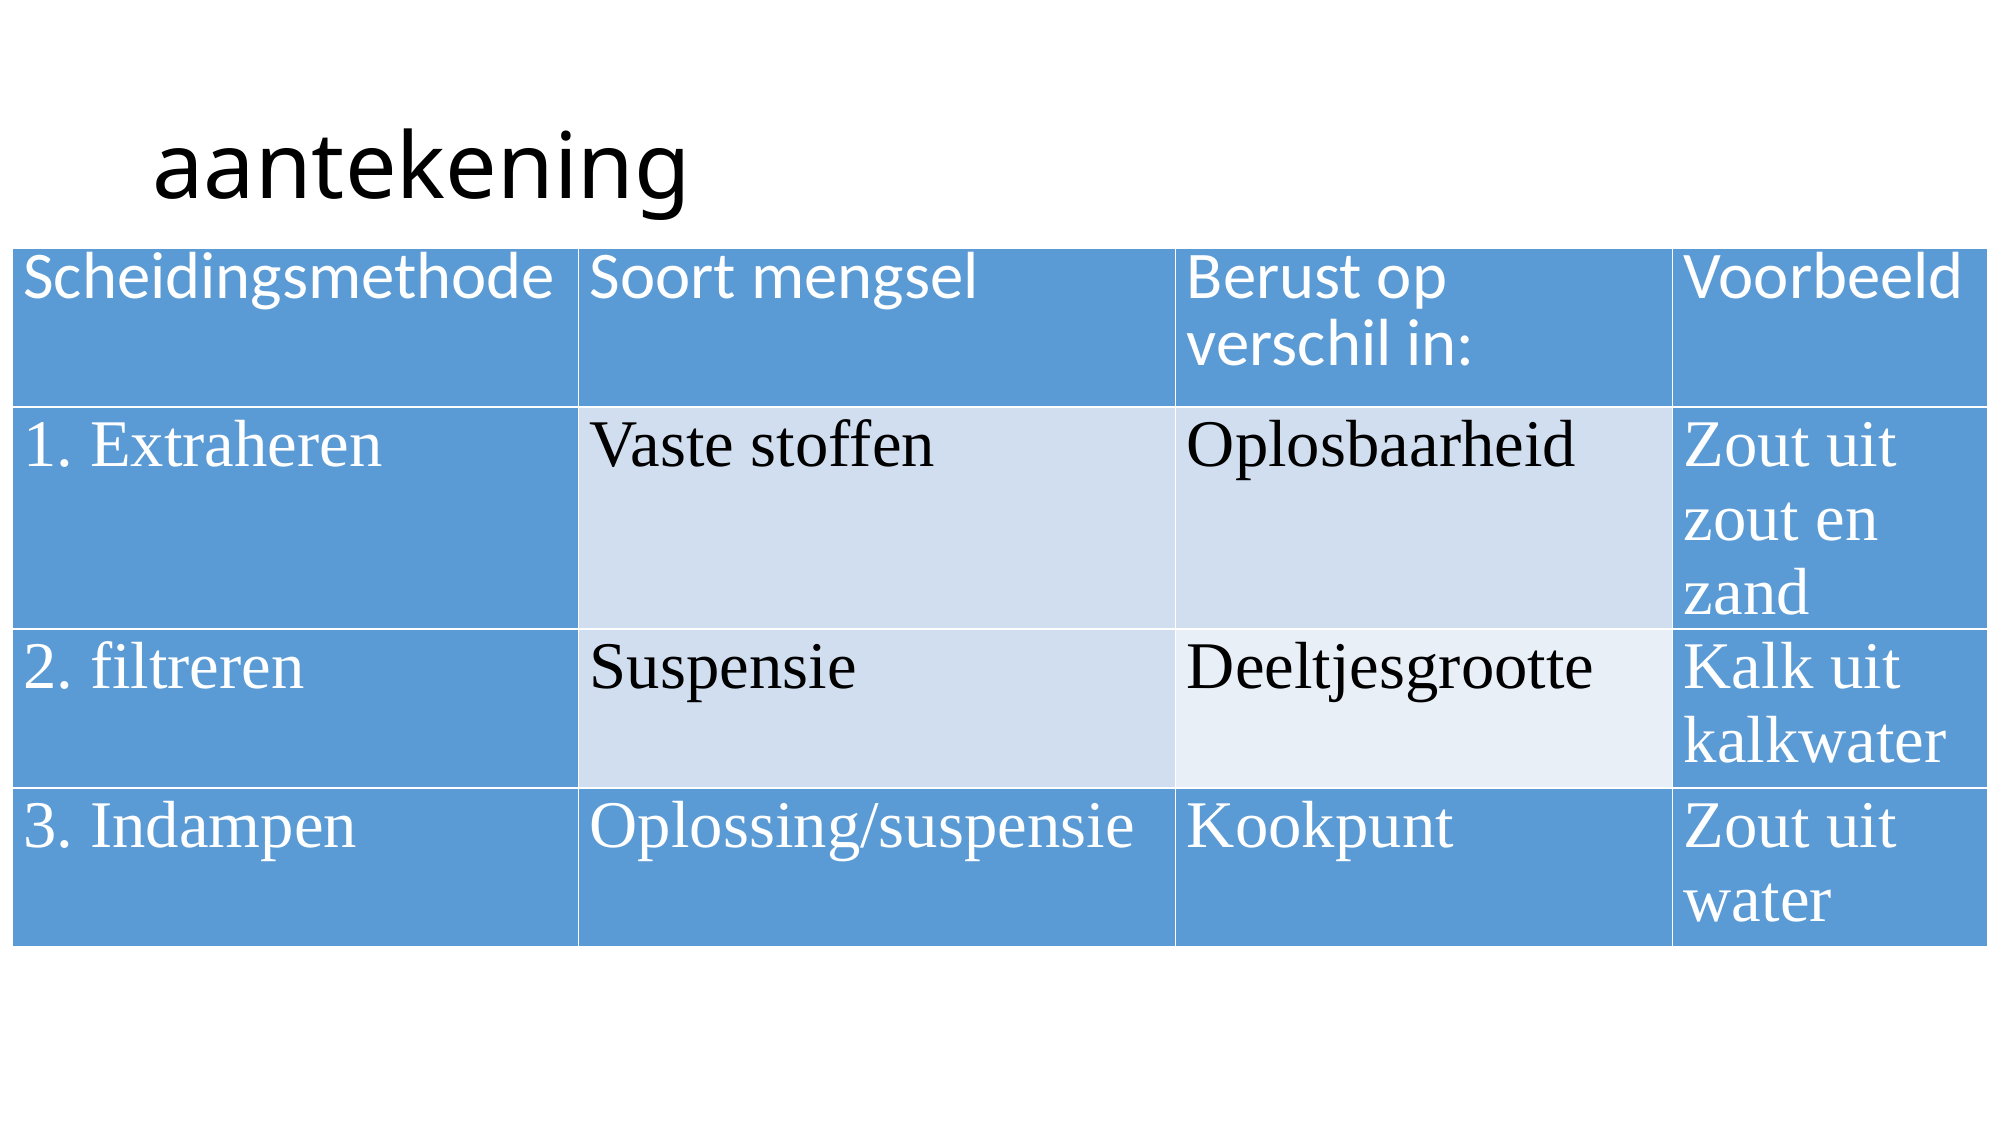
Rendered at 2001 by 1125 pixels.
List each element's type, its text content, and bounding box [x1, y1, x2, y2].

table_header Voorbeeld [1673, 249, 1987, 406]
table_header Berust op verschil in: [1176, 249, 1672, 406]
table_cell 1. Extraheren [13, 408, 578, 628]
table_cell Kalk uit kalkwater [1673, 630, 1987, 787]
table_cell Zout uit zout en zand [1673, 408, 1987, 628]
table_cell Kookpunt [1176, 789, 1672, 946]
title aantekening [137, 59, 1863, 248]
table_cell 2. filtreren [13, 630, 578, 787]
table_cell Oplosbaarheid [1176, 408, 1672, 628]
table_cell Zout uit water [1673, 789, 1987, 946]
table_cell Deeltjesgrootte [1176, 630, 1672, 787]
table_cell Suspensie [579, 630, 1175, 787]
table_cell Oplossing/suspensie [579, 789, 1175, 946]
table_cell 3. Indampen [13, 789, 578, 946]
table_header Soort mengsel [579, 249, 1175, 406]
table_header Scheidingsmethode [13, 249, 578, 406]
table_cell Vaste stoffen [579, 408, 1175, 628]
